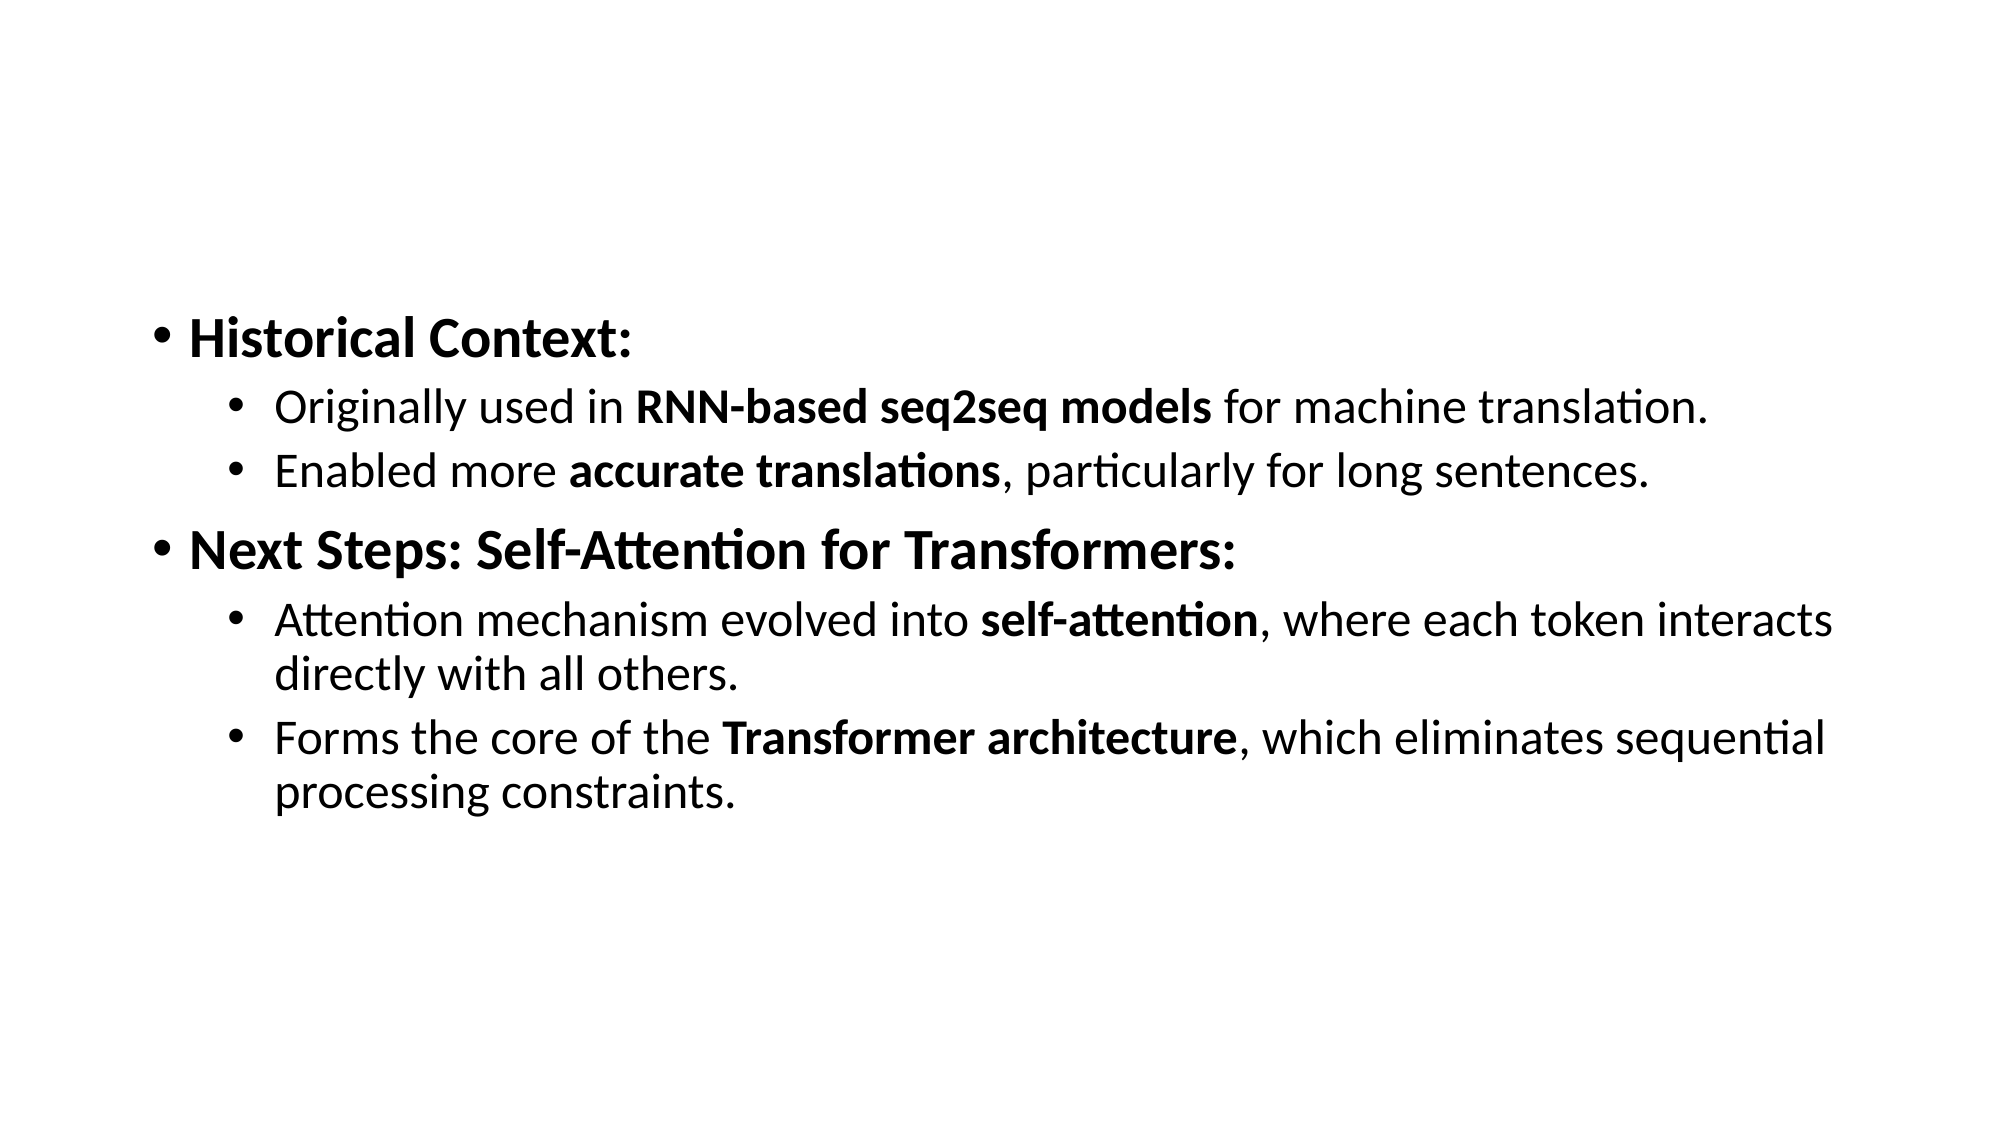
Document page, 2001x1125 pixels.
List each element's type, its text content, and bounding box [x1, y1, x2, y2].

list Historical Context: Originally used in RNN-based seq2seq models for machine translation. Enabled more accurate translations, particularly for long sentences. Next Steps: Self-Attention for Transformers: Attention mechanism evolved into self-attention, where each token interacts directly with all others. Forms the core of the Transformer architecture, which eliminates sequential processing constraints. [137, 299, 1863, 1014]
